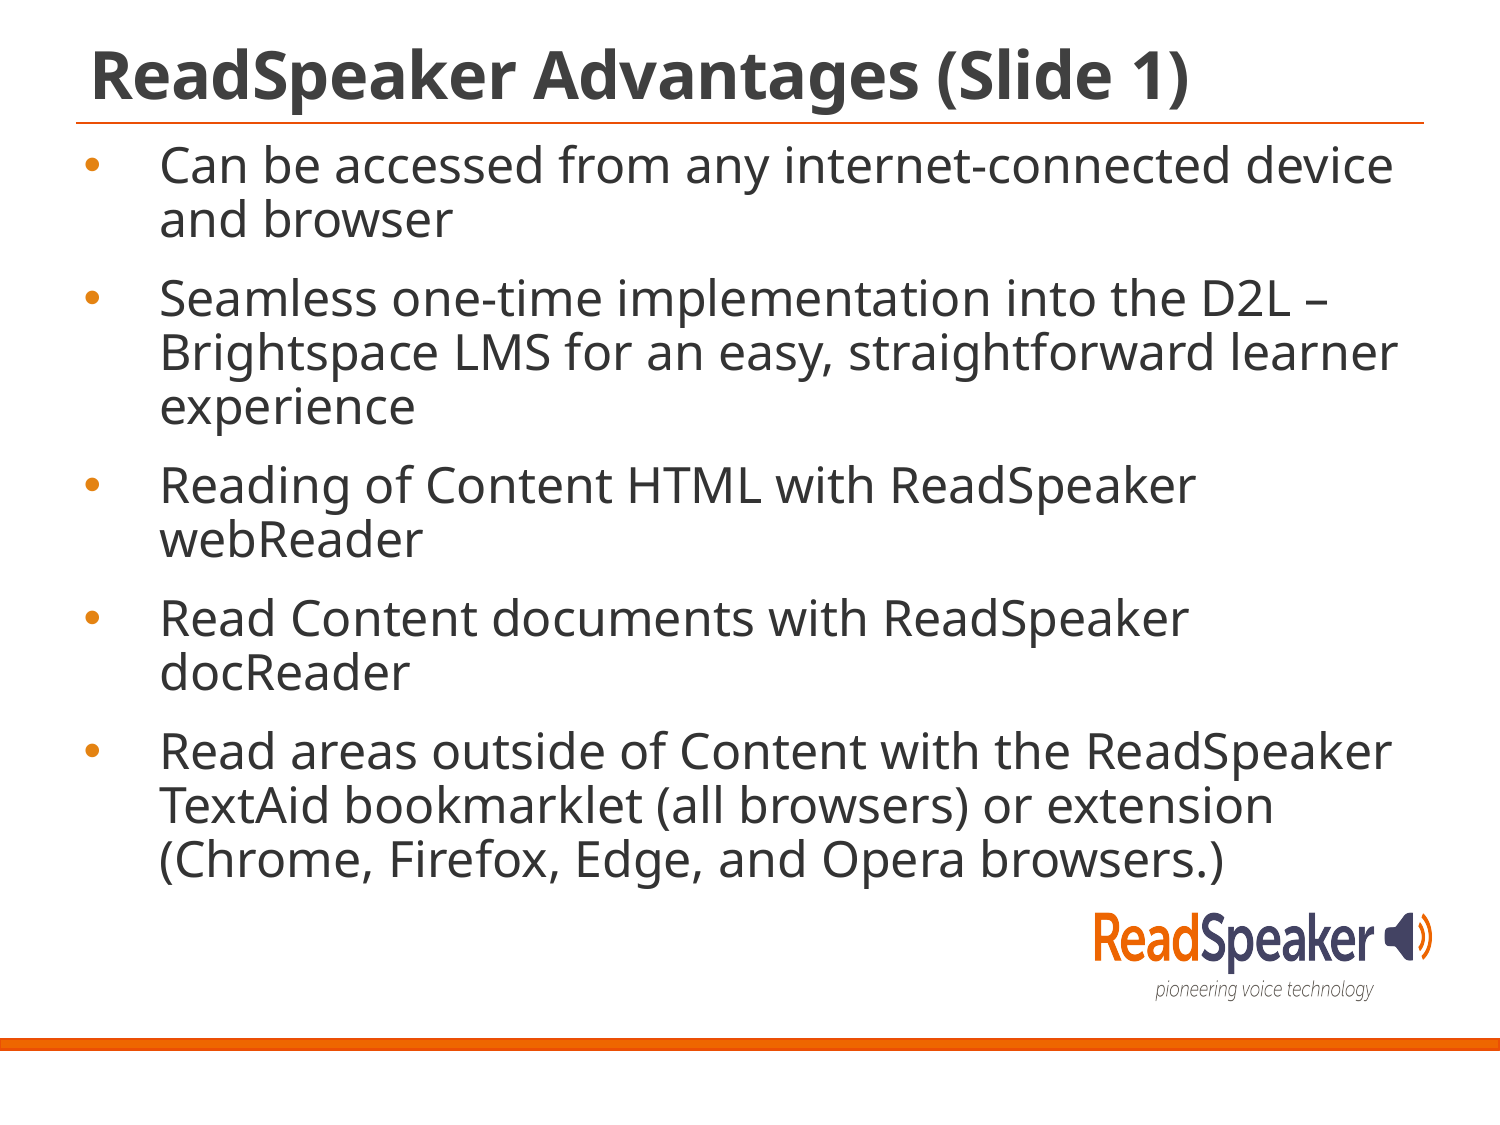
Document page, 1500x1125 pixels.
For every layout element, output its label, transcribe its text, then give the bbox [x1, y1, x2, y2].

picture [1068, 890, 1459, 1010]
title ReadSpeaker Advantages (Slide 1) [74, 27, 1457, 122]
list Can be accessed from any internet-connected device and browser Seamless one-time implementation into the D2L – Brightspace LMS for an easy, straightforward learner experience Reading of Content HTML with ReadSpeaker webReader Read Content documents with ReadSpeaker docReader Read areas outside of Content with the ReadSpeaker TextAid bookmarklet (all browsers) or extension (Chrome, Firefox, Edge, and Opera browsers.) [83, 132, 1447, 889]
